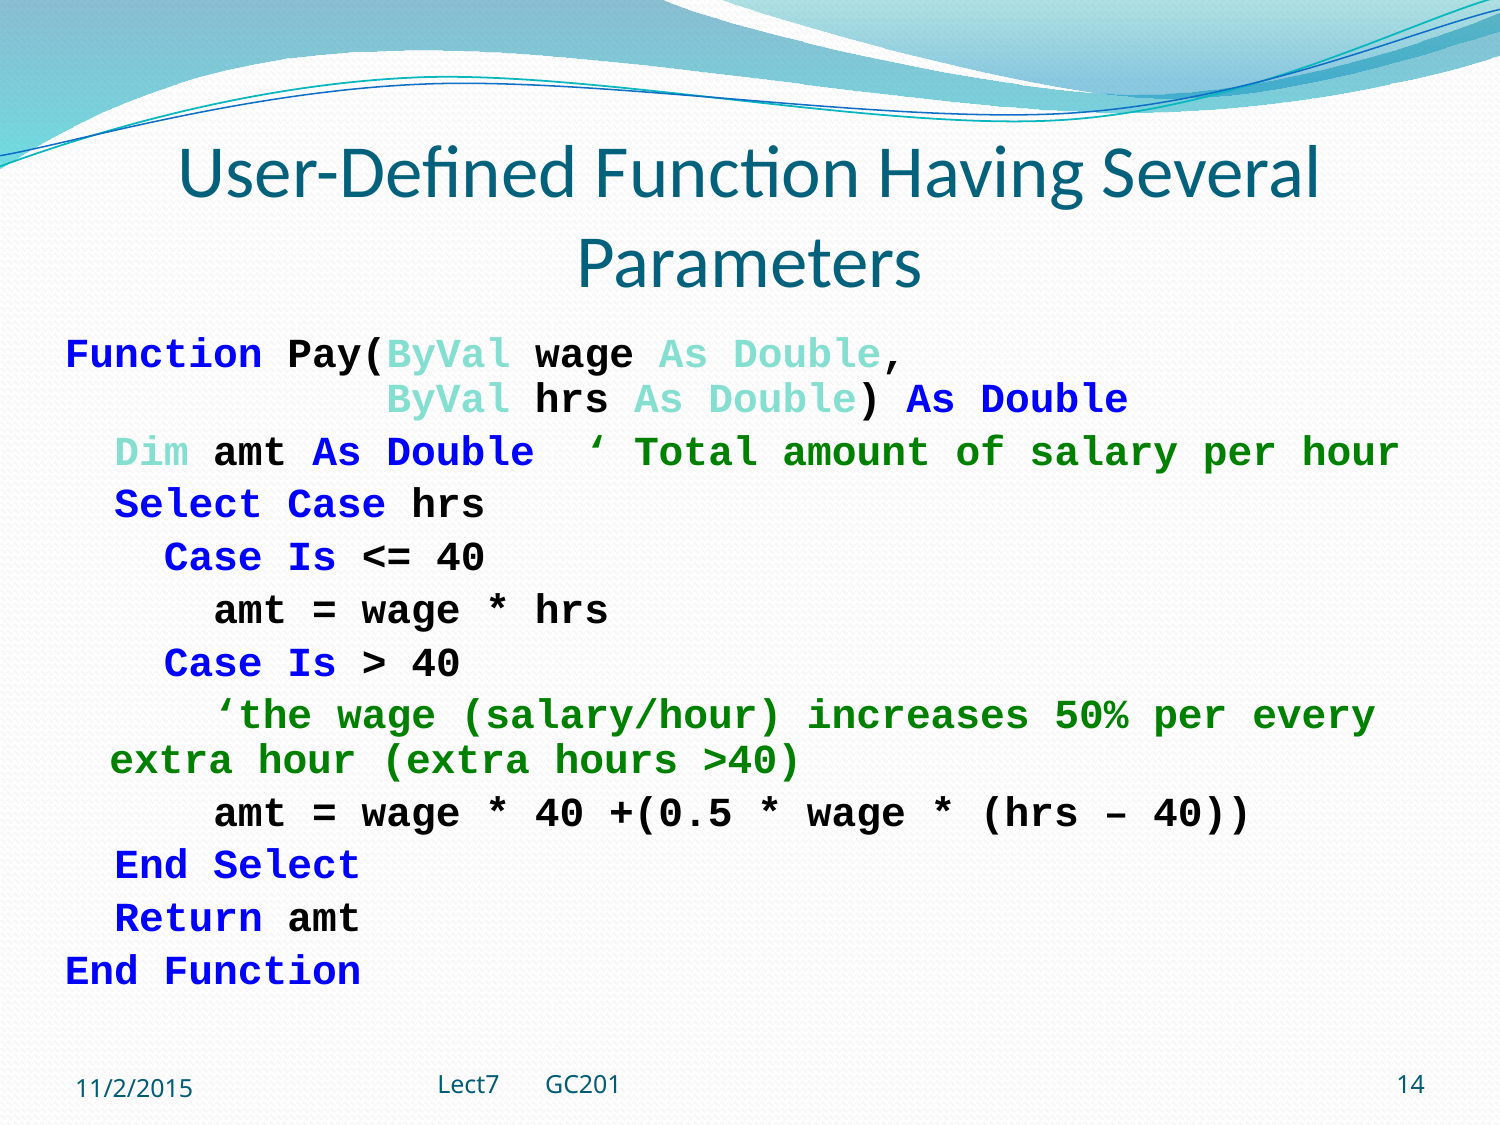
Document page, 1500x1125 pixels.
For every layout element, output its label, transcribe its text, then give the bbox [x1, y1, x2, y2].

slide_number 14 [1299, 1042, 1425, 1103]
title User-Defined Function Having Several Parameters [75, 115, 1425, 303]
footer Lect7 GC201 [437, 1042, 988, 1103]
list Function Pay(ByVal wage As Double, ByVal hrs As Double) As Double Dim amt As Double ‘ Total amount of salary per hour Select Case hrs Case Is <= 40 amt = wage * hrs Case Is > 40 ‘the wage (salary/hour) increases 50% per every extra hour (extra hours >40) amt = wage * 40 +(0.5 * wage * (hrs – 40)) End Select Return amt End Function [50, 324, 1475, 1006]
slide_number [75, 1042, 425, 1103]
